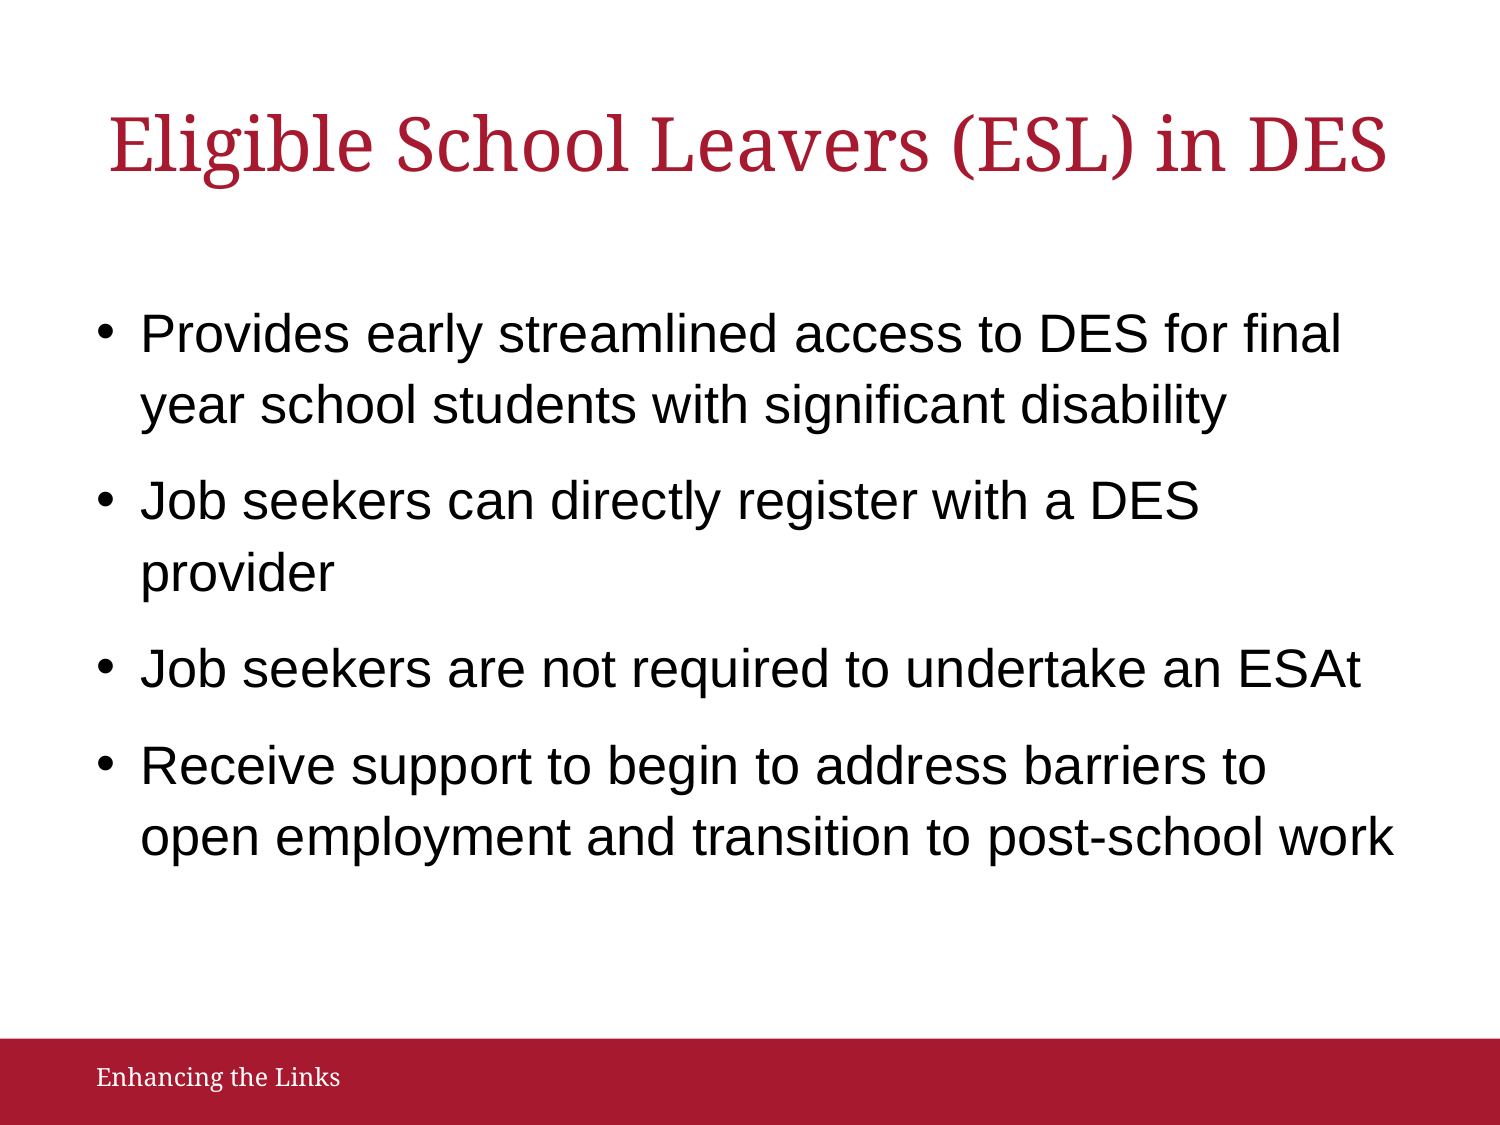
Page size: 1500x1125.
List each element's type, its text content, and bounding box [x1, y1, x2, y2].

list Provides early streamlined access to DES for final year school students with significant disability Job seekers can directly register with a DES provider Job seekers are not required to undertake an ESAt Receive support to begin to address barriers to open employment and transition to post-school work [96, 291, 1404, 989]
footer Enhancing the Links [96, 1048, 1164, 1109]
title Eligible School Leavers (ESL) in DES [96, 113, 1404, 221]
